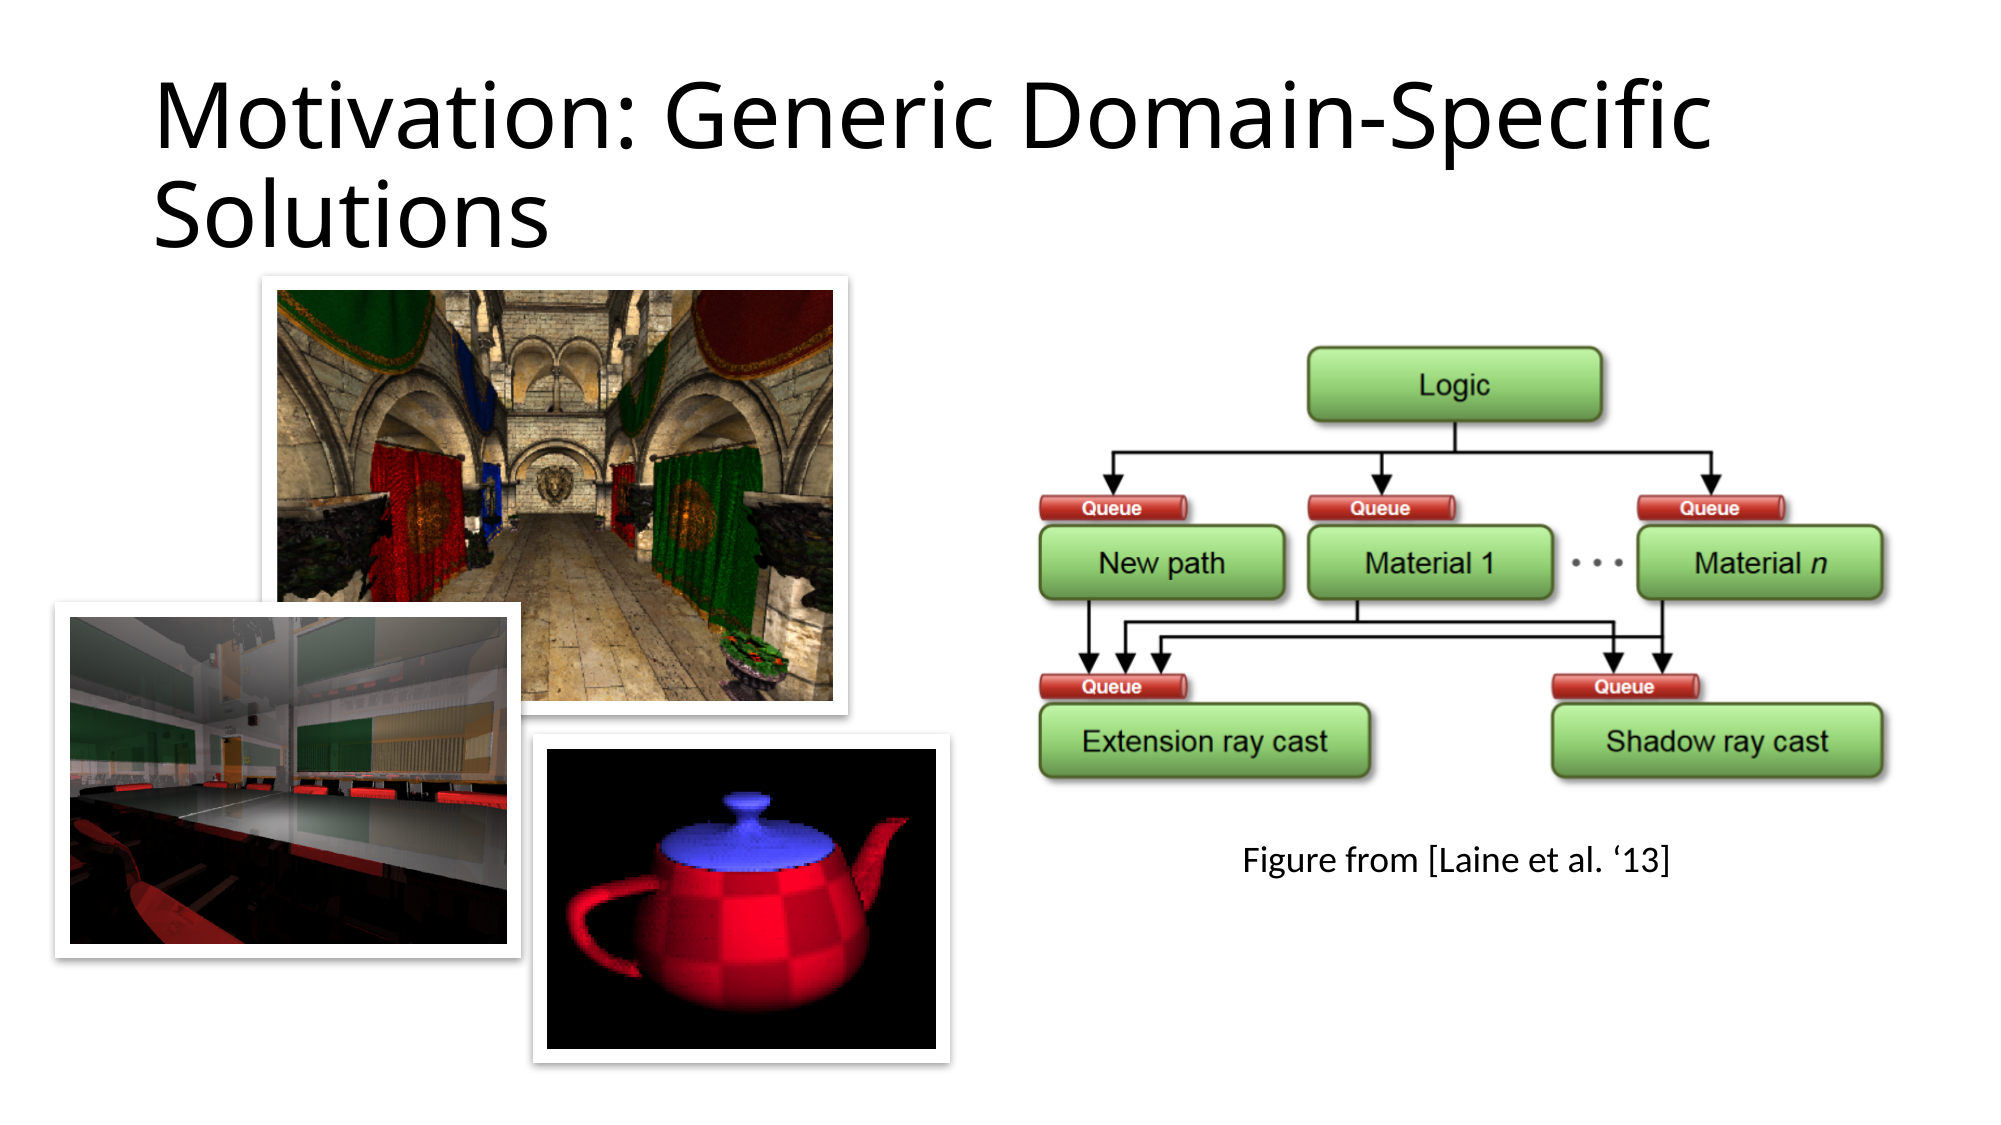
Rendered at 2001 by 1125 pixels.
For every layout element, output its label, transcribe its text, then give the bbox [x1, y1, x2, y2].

picture [69, 616, 507, 944]
title Motivation: Generic Domain-Specific Solutions [137, 59, 1911, 278]
picture [976, 308, 1938, 827]
text_box Figure from [Laine et al. ‘13] [1227, 827, 1687, 888]
picture [547, 748, 936, 1049]
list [276, 290, 834, 701]
